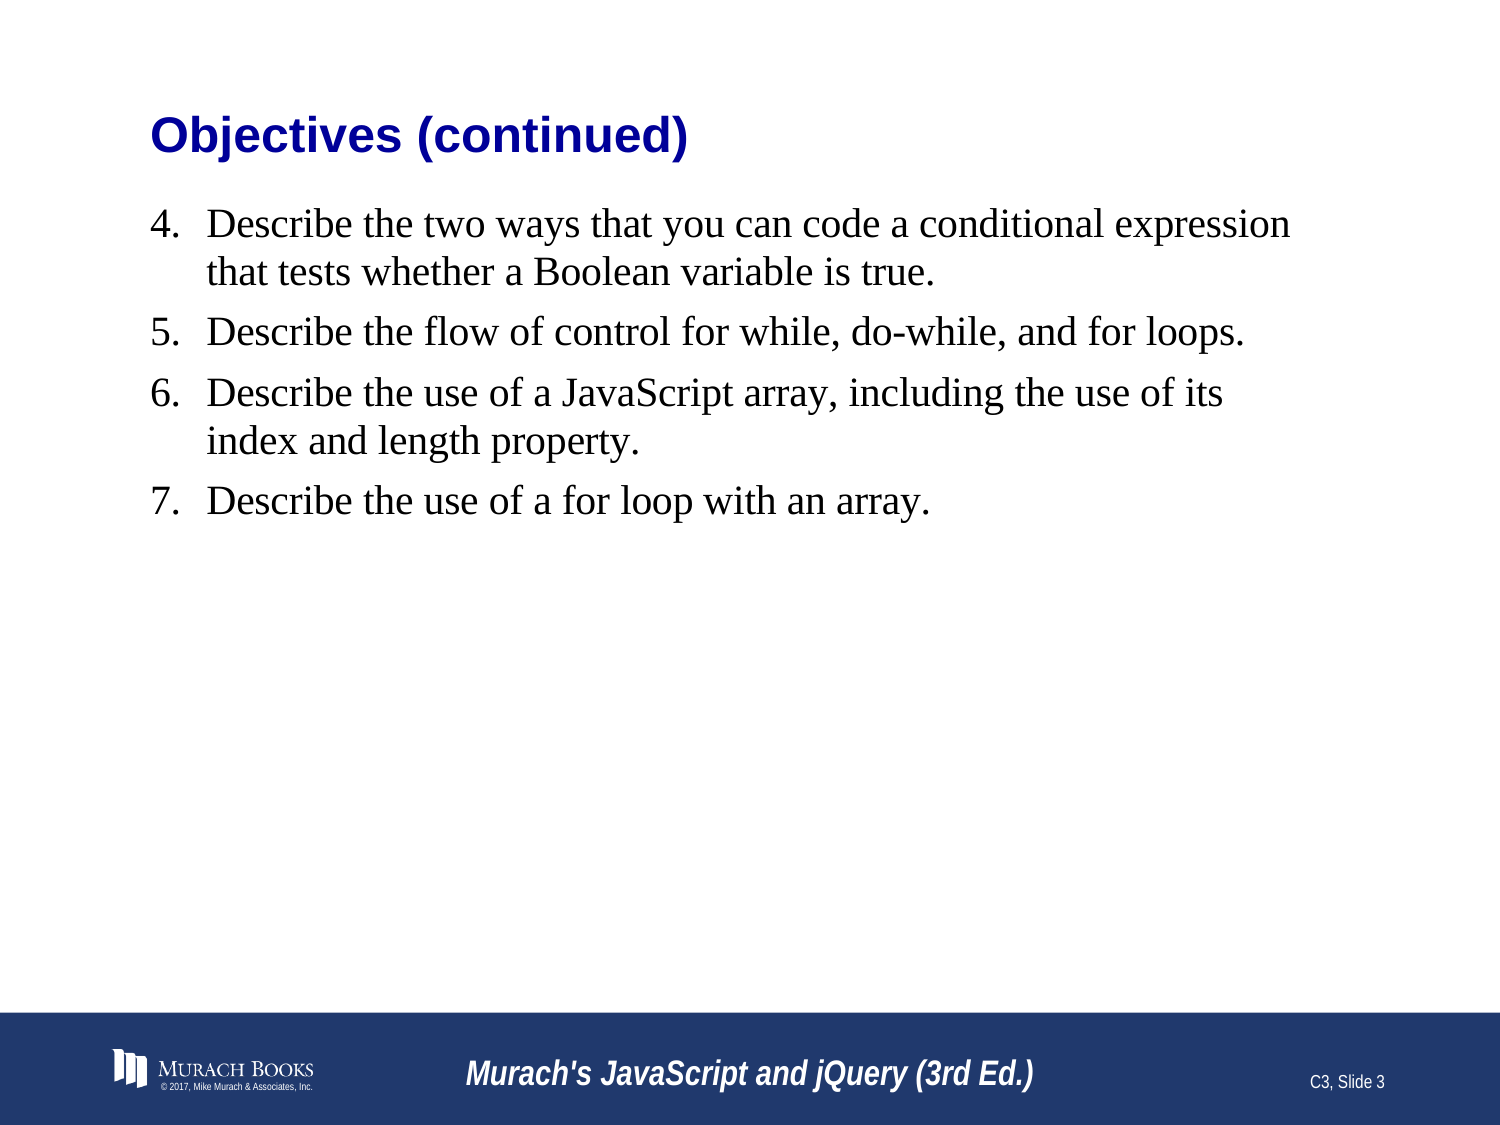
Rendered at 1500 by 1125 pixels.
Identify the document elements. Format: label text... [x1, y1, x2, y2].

footer © 2017, Mike Murach & Associates, Inc. [12, 1025, 463, 1100]
slide_number C3, Slide 3 [1087, 1025, 1400, 1100]
slide_number Murach's JavaScript and jQuery (3rd Ed.) [463, 1025, 1050, 1100]
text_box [149, 198, 1411, 1013]
title Objectives (continued) [150, 102, 1350, 164]
